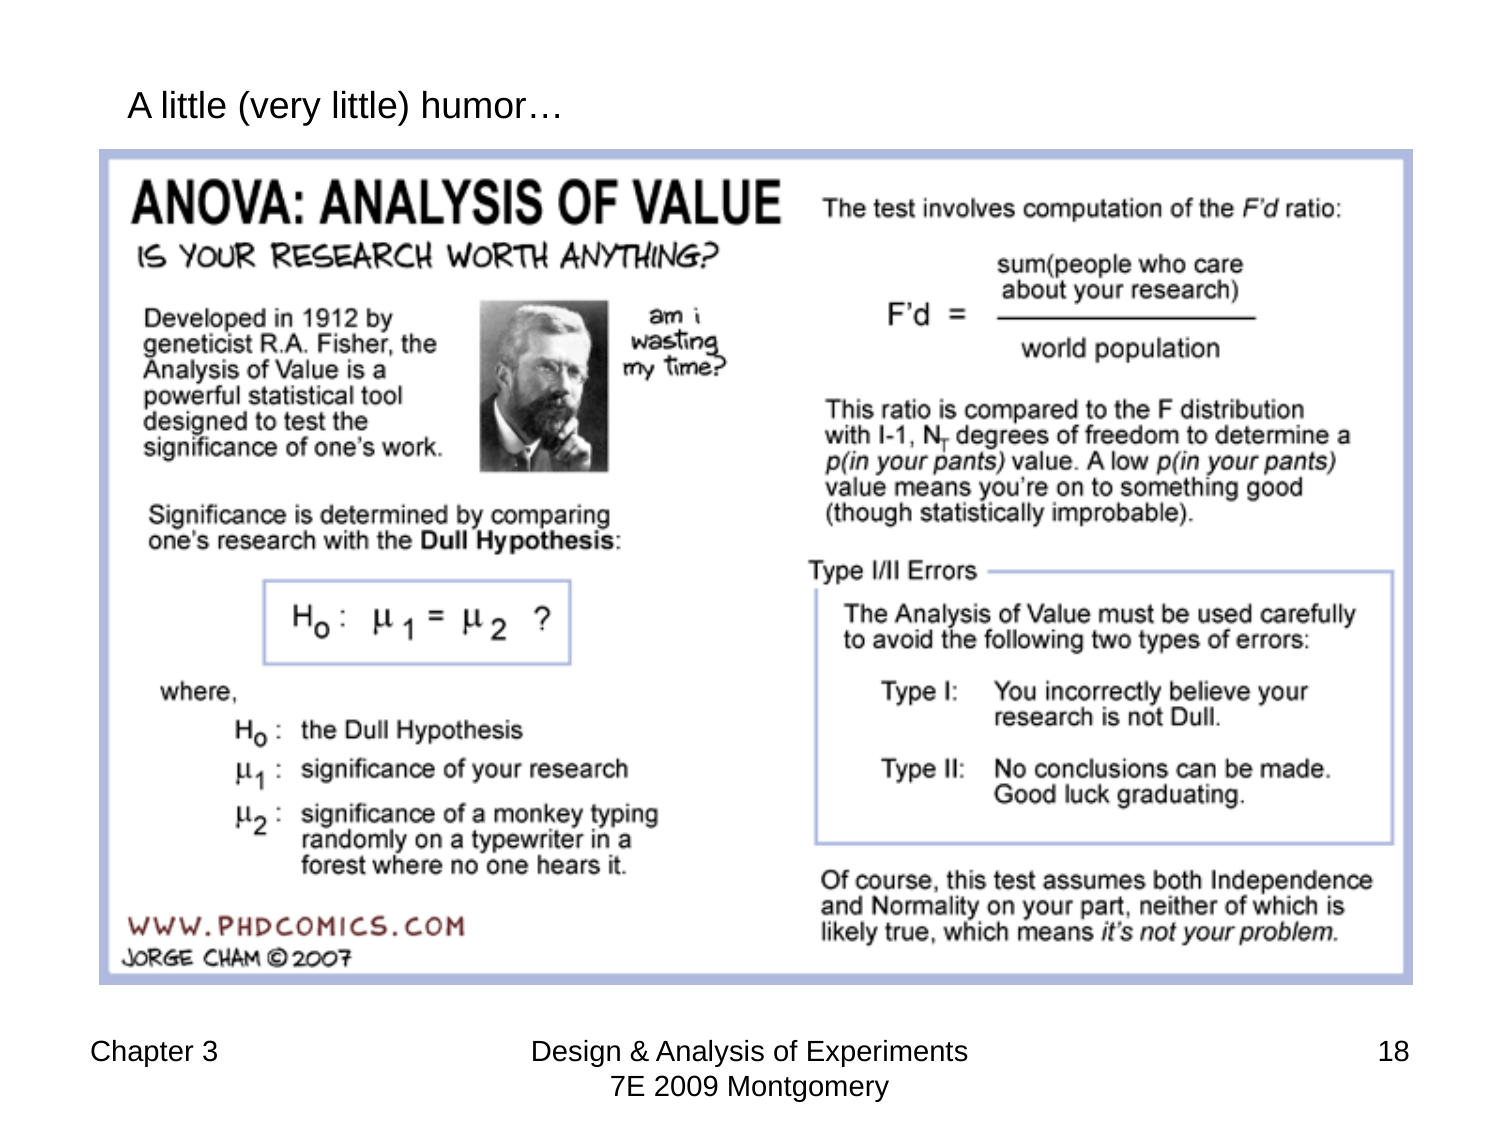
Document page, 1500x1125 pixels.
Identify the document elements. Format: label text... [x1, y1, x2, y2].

footer Design & Analysis of Experiments 7E 2009 Montgomery [512, 1024, 988, 1103]
slide_number 18 [1074, 1024, 1426, 1103]
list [99, 149, 1413, 985]
text_box A little (very little) humor… [112, 73, 675, 134]
slide_number Chapter 3 [74, 1024, 426, 1103]
